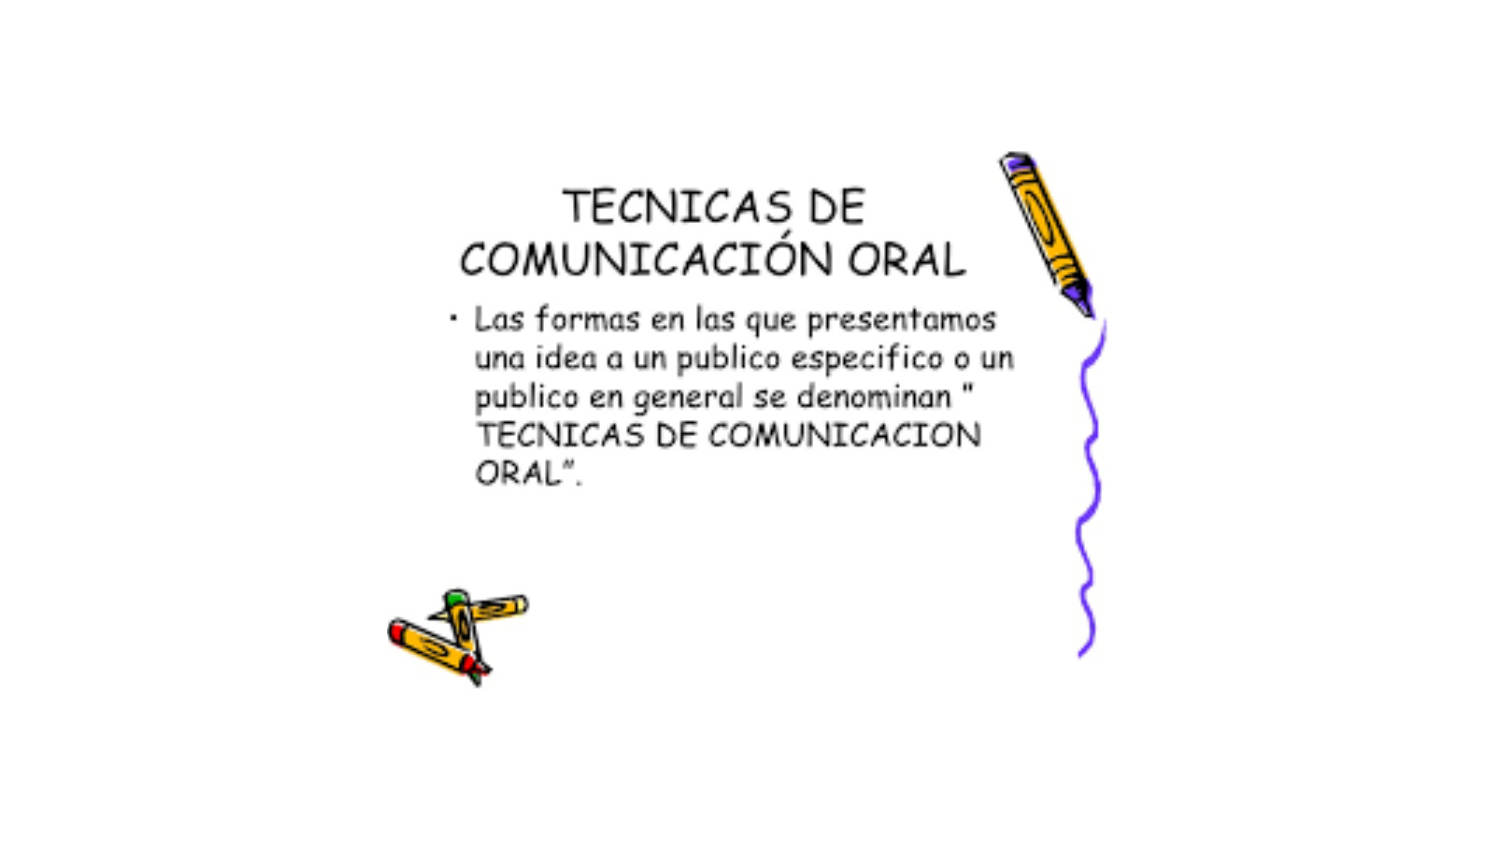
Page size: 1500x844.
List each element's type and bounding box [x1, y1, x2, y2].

picture [387, 150, 1113, 694]
